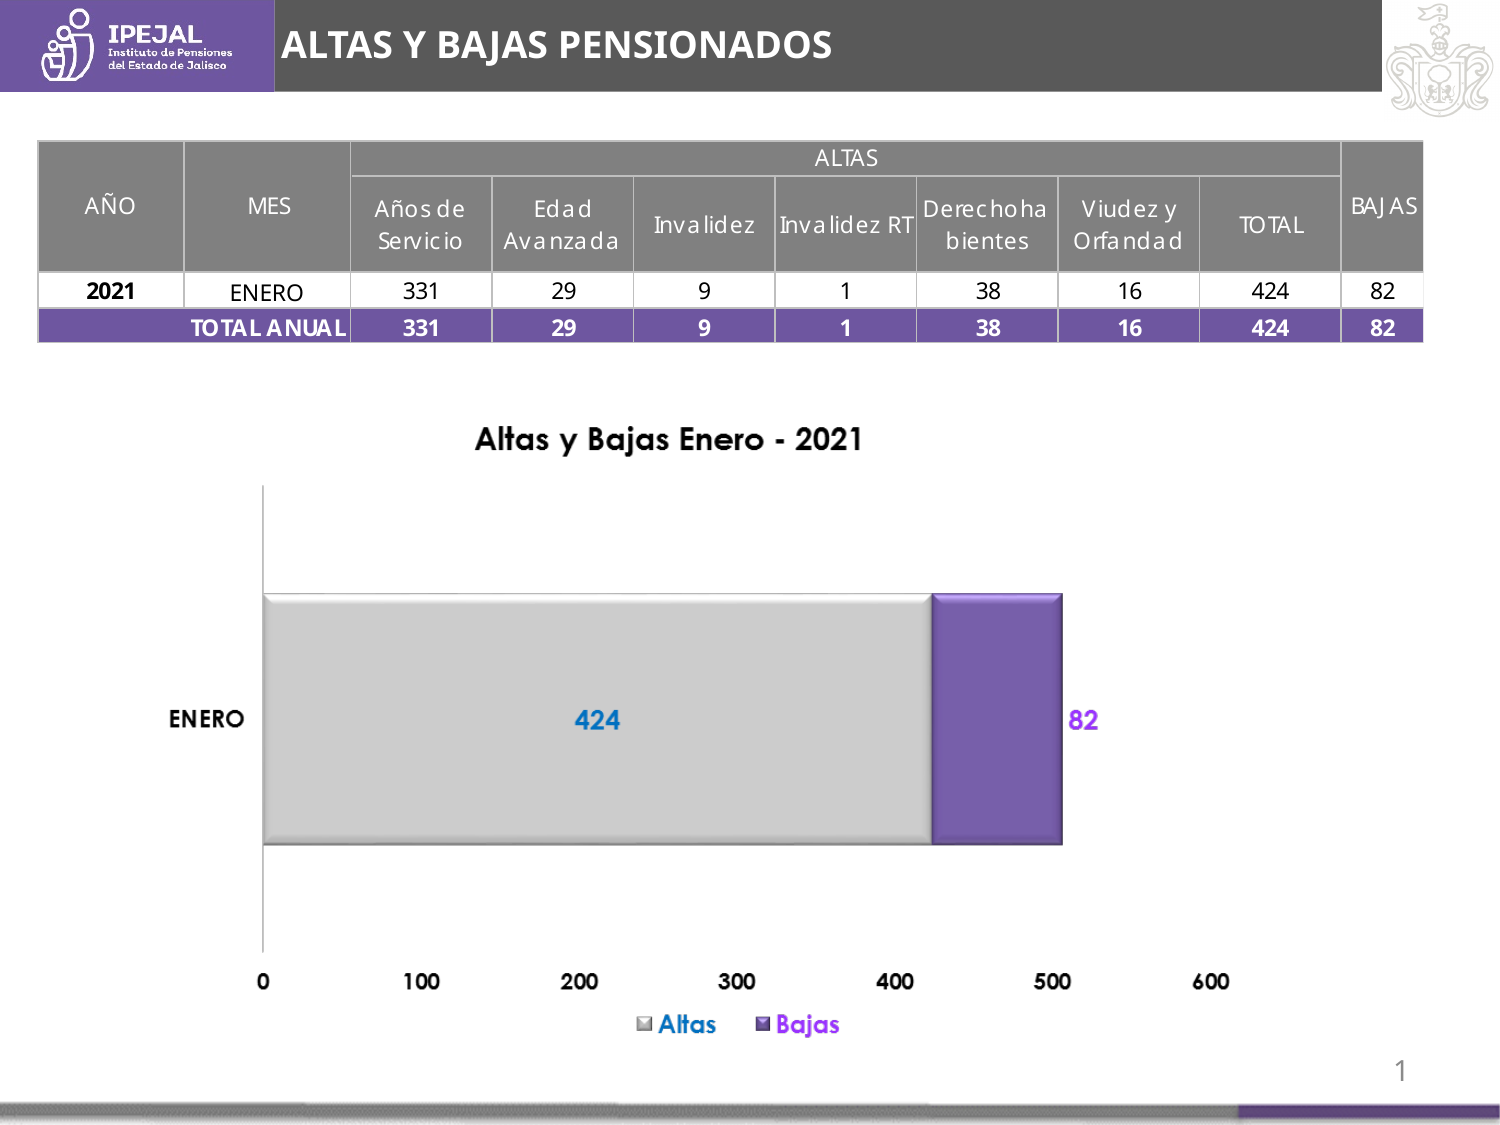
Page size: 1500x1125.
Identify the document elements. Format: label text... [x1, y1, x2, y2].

slide_number 1 [1074, 1042, 1425, 1103]
picture [36, 139, 1425, 345]
picture [153, 401, 1255, 1067]
picture [0, 1096, 1500, 1125]
picture [0, 0, 275, 92]
